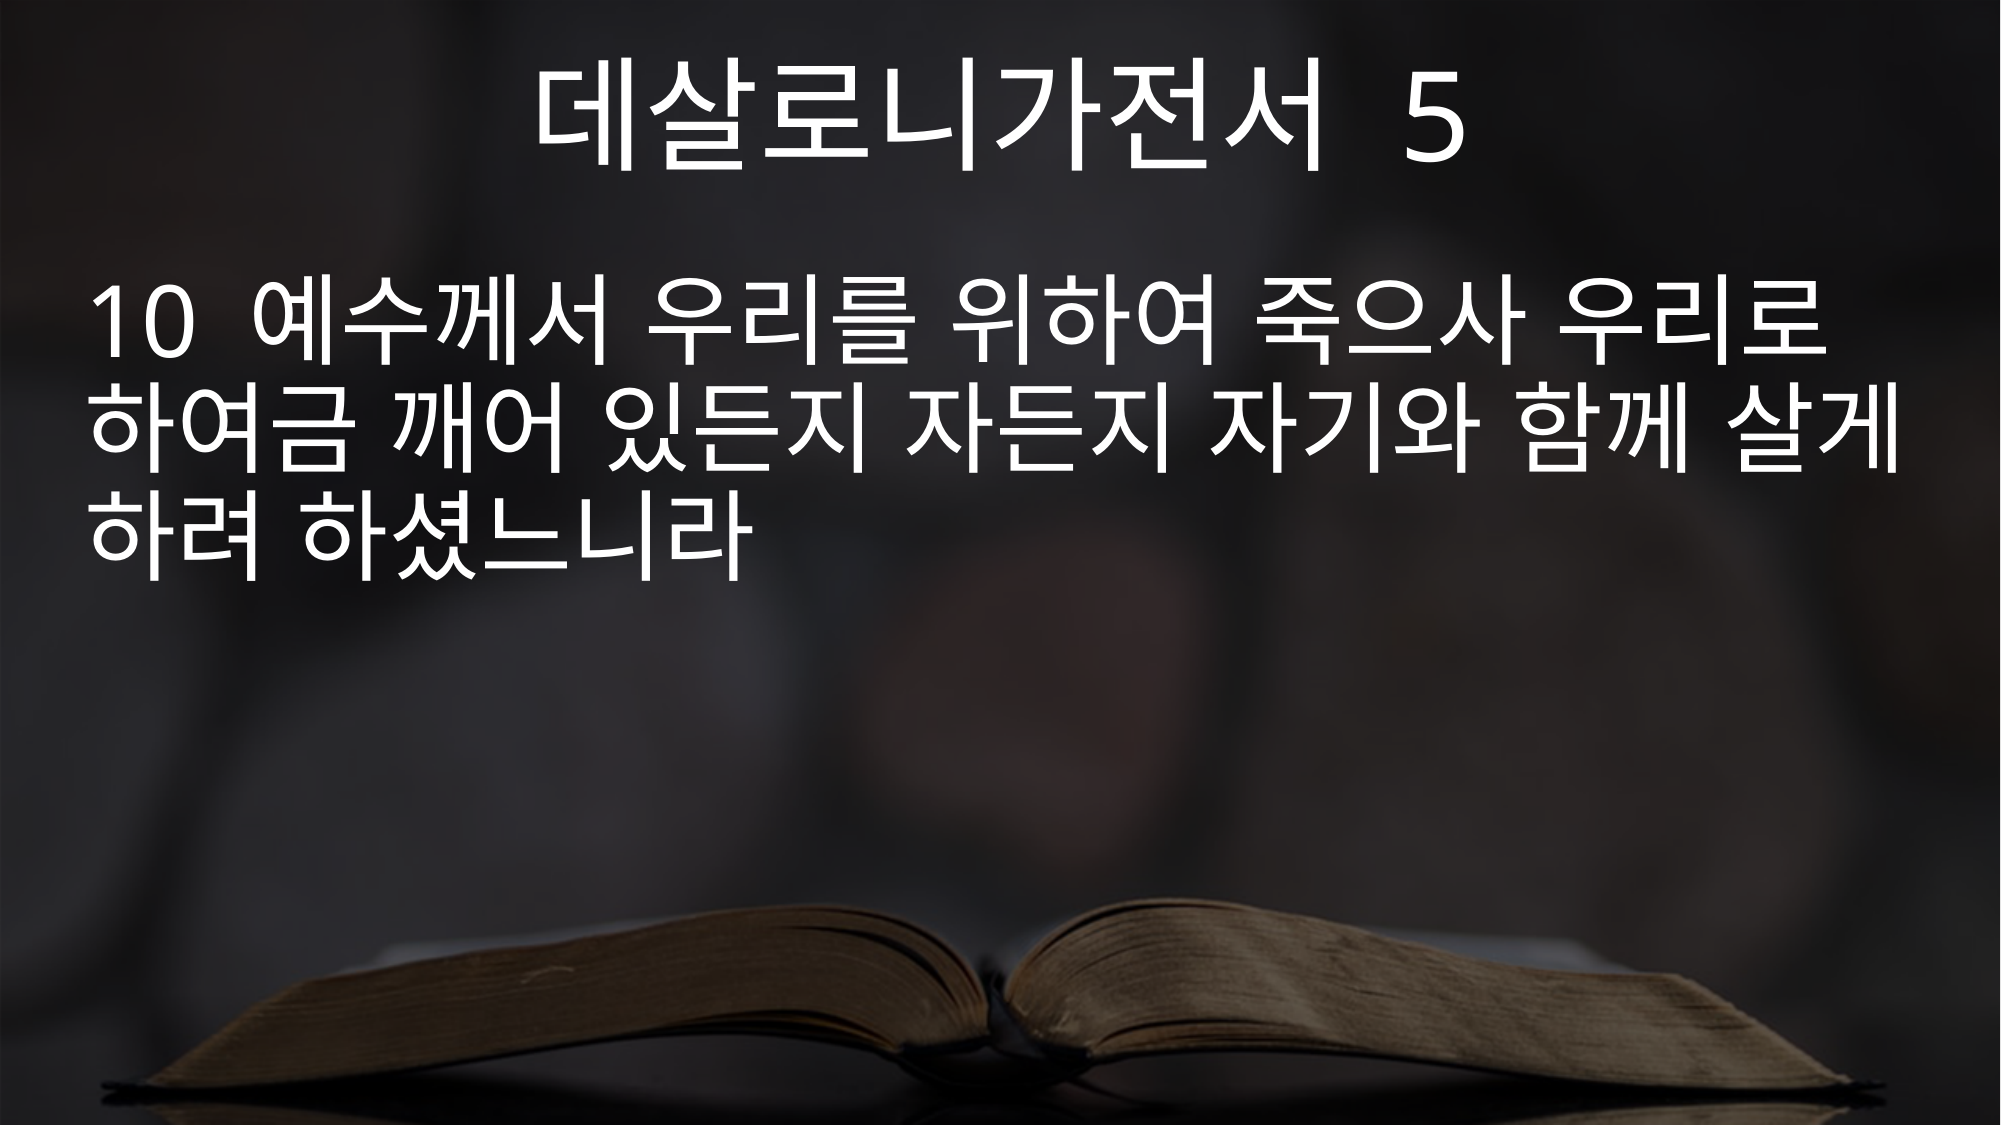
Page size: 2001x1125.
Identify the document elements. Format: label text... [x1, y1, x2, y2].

footer 데살로니가전서 5 [0, 32, 2000, 192]
picture [0, 0, 2001, 1125]
list 10 예수께서 우리를 위하여 죽으사 우리로 하여금 깨어 있든지 자든지 자기와 함께 살게 하려 하셨느니라 [69, 263, 1953, 423]
